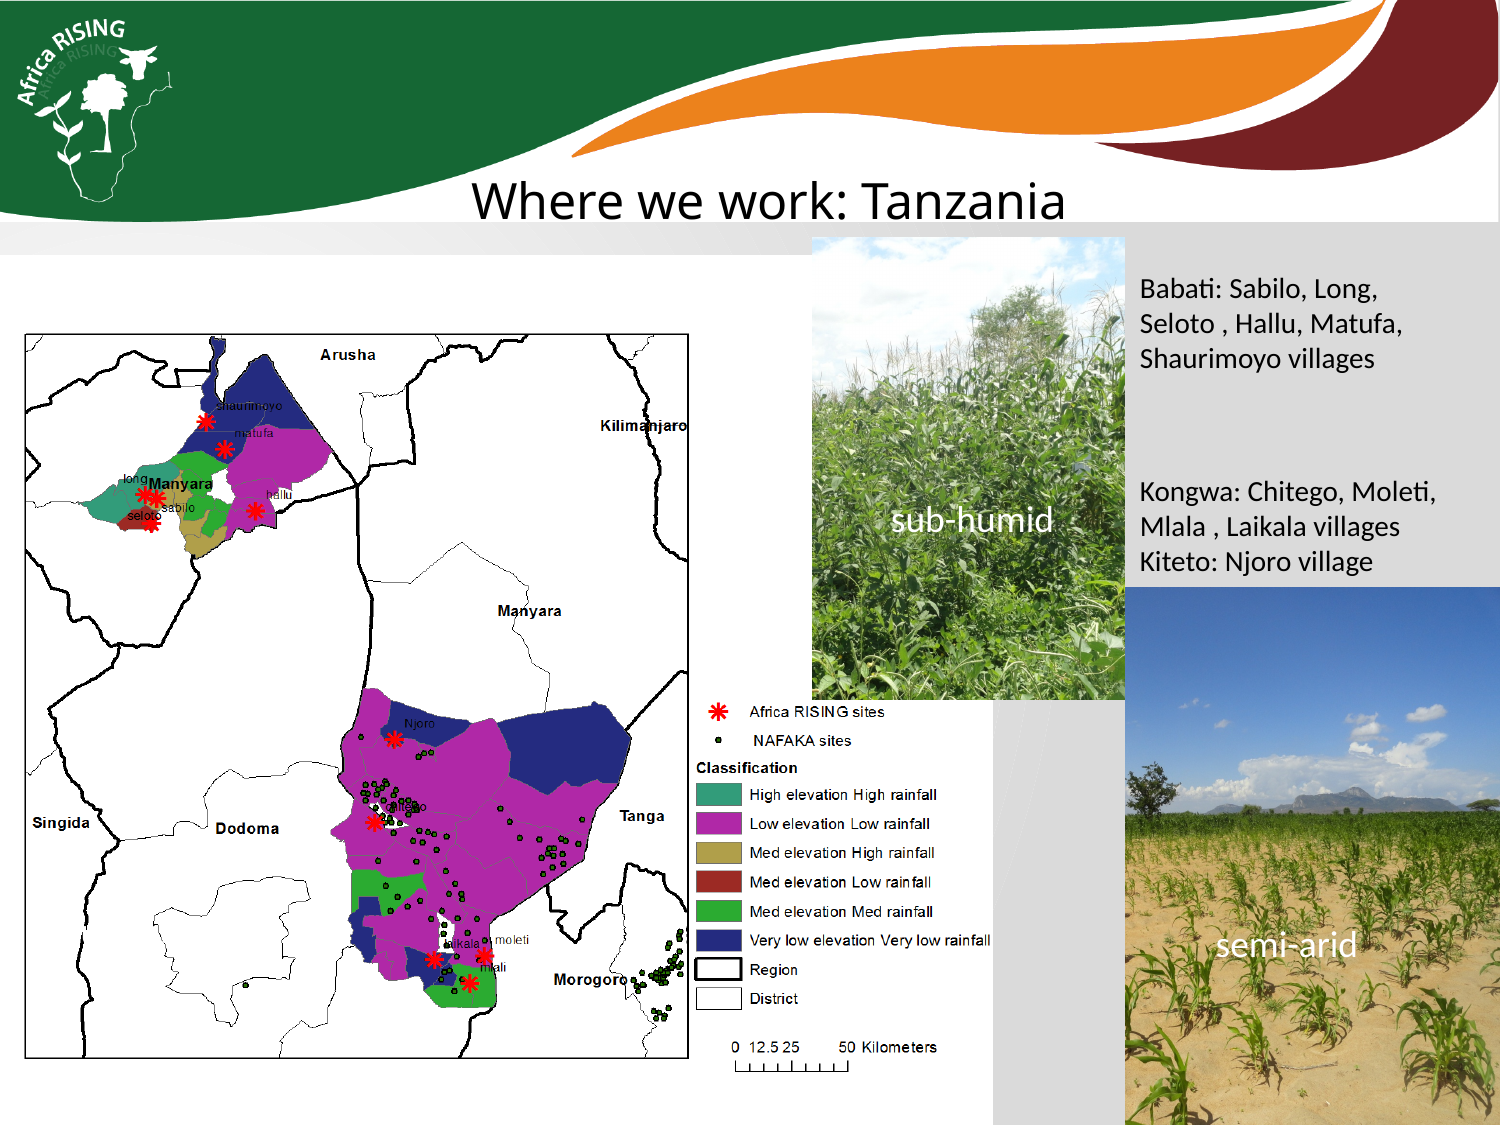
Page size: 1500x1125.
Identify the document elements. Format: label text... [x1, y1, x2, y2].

text_box Kongwa: Chitego, Moleti, Mlala , Laikala villages Kiteto: Njoro village [1136, 424, 1500, 580]
picture [0, 0, 1499, 222]
text_box Babati: Sabilo, Long, Seloto , Hallu, Matufa, Shaurimoyo villages [1136, 262, 1425, 383]
list Where we work: Tanzania [437, 162, 1088, 247]
picture [0, 236, 1500, 1125]
